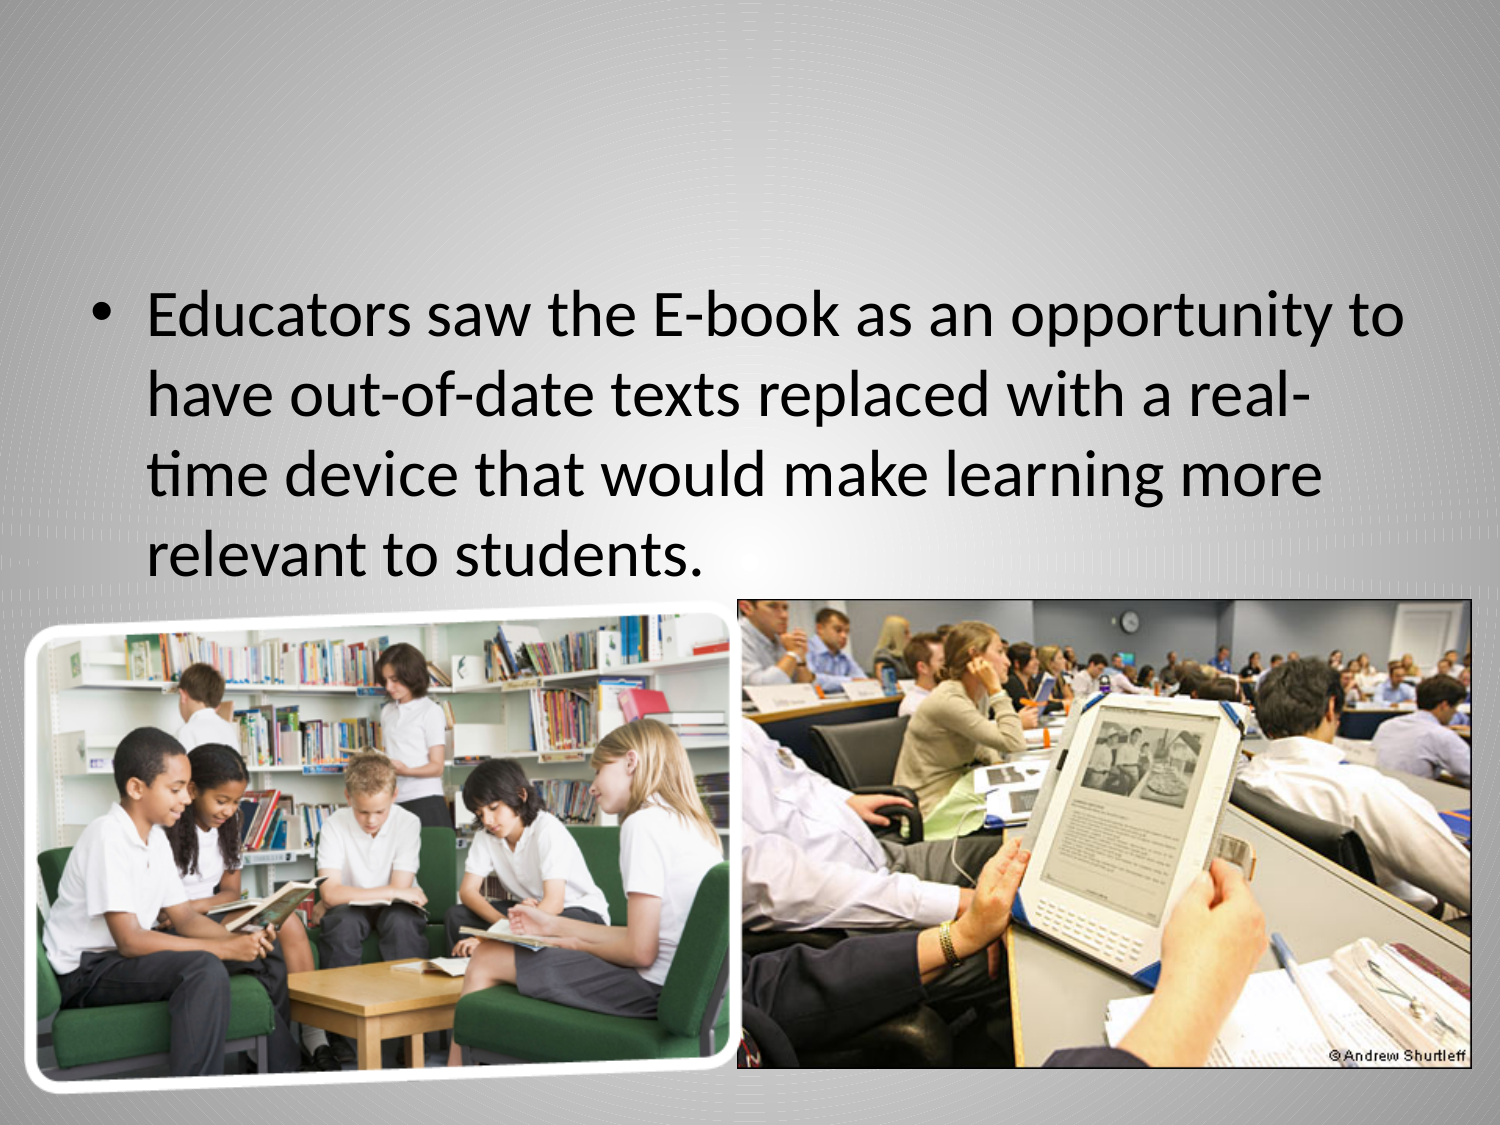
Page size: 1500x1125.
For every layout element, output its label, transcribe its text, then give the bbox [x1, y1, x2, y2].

list Educators saw the E-book as an opportunity to have out-of-date texts replaced with a real-time device that would make learning more relevant to students. [75, 262, 1425, 598]
picture [24, 599, 1473, 1098]
